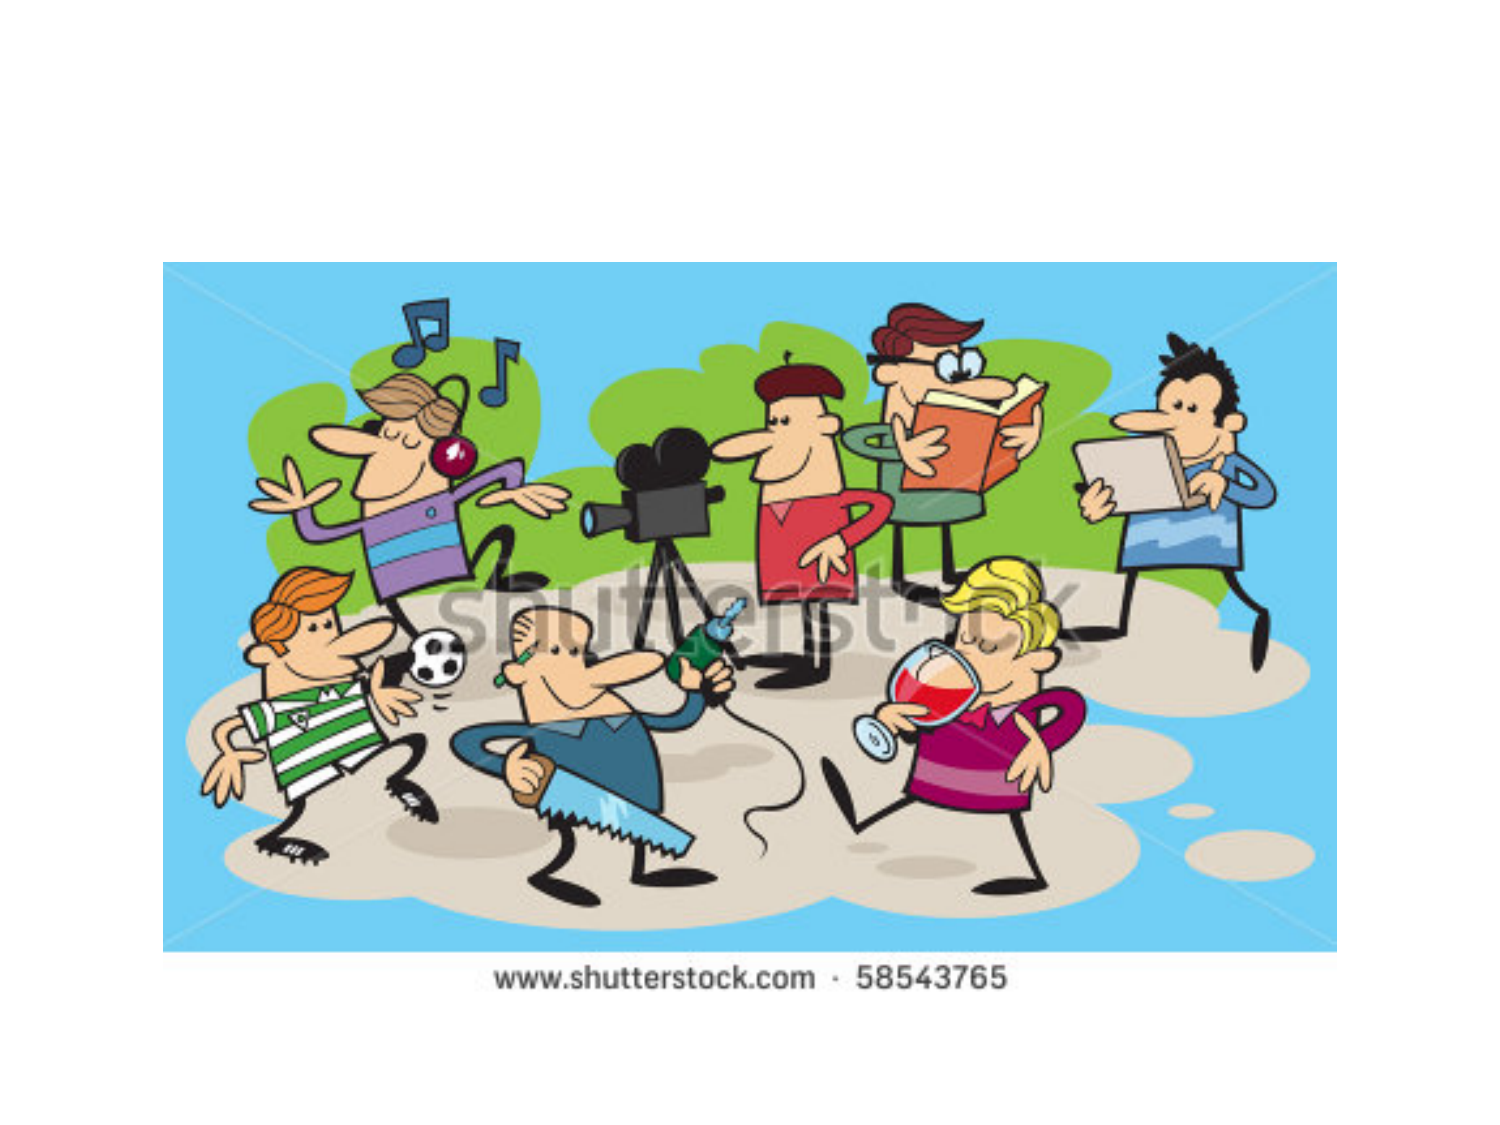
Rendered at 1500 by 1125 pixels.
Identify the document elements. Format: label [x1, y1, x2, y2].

list [74, 262, 1426, 1006]
